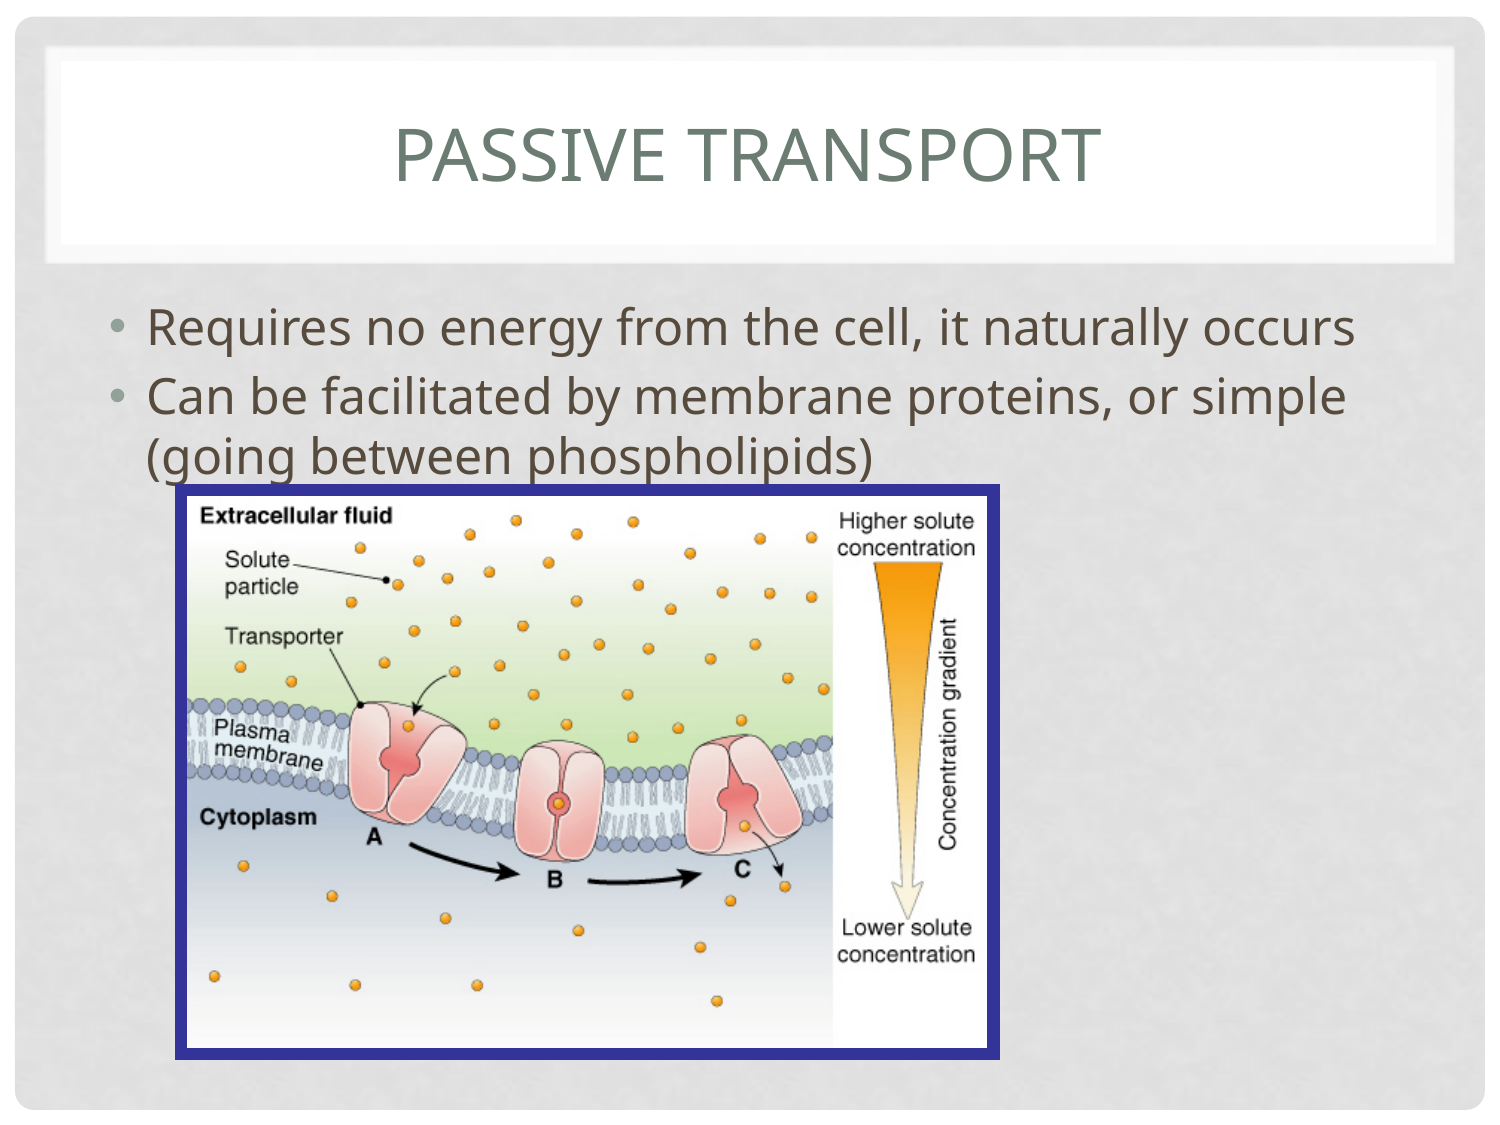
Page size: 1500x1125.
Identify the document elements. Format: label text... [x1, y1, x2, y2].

list Requires no energy from the cell, it naturally occurs Can be facilitated by membrane proteins, or simple (going between phospholipids) [75, 287, 1425, 1005]
picture [187, 496, 988, 1049]
title Passive transport [69, 66, 1425, 238]
